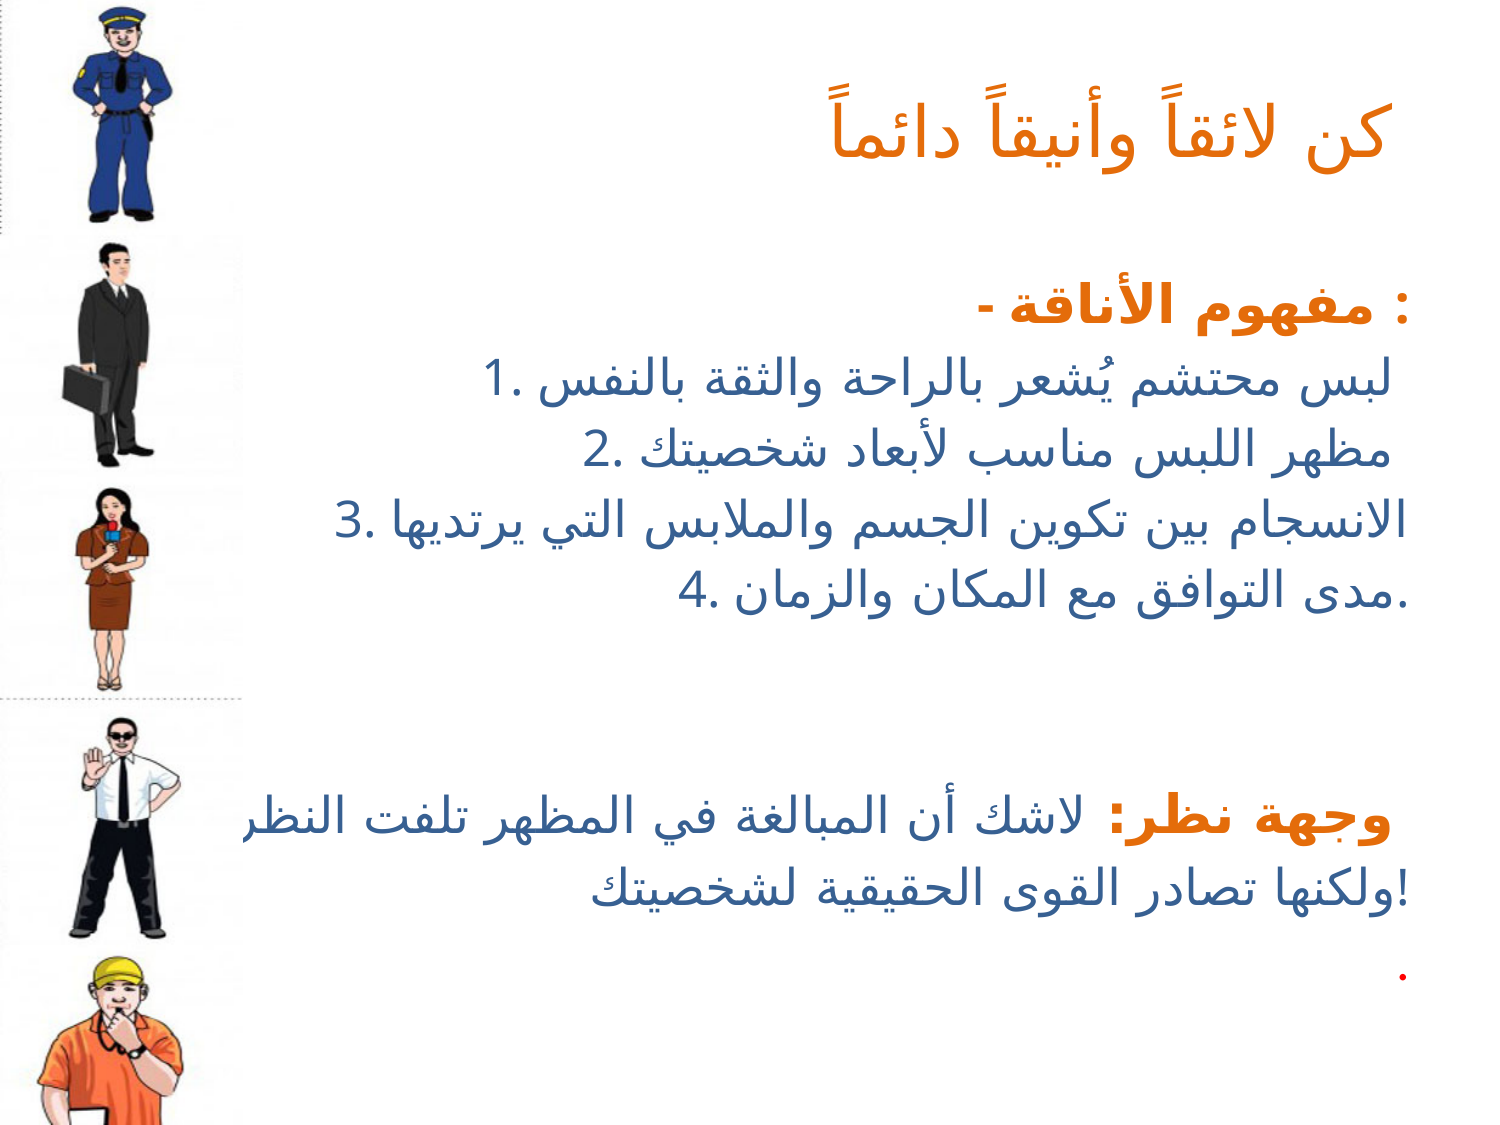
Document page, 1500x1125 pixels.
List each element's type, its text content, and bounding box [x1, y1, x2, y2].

list - مفهوم الأناقة : 1. لبس محتشم يُشعر بالراحة والثقة بالنفس 2. مظهر اللبس مناسب لأبعاد شخصيتك 3. الانسجام بين تكوين الجسم والملابس التي يرتديها 4. مدى التوافق مع المكان والزمان. - وجهة نظر: لاشك أن المبالغة في المظهر تلفت النظر ولكنها تصادر القوى الحقيقية لشخصيتك! . [246, 262, 1425, 1005]
title كن لائقاً وأنيقاً دائماً [246, 78, 1439, 266]
picture [0, 0, 243, 1125]
